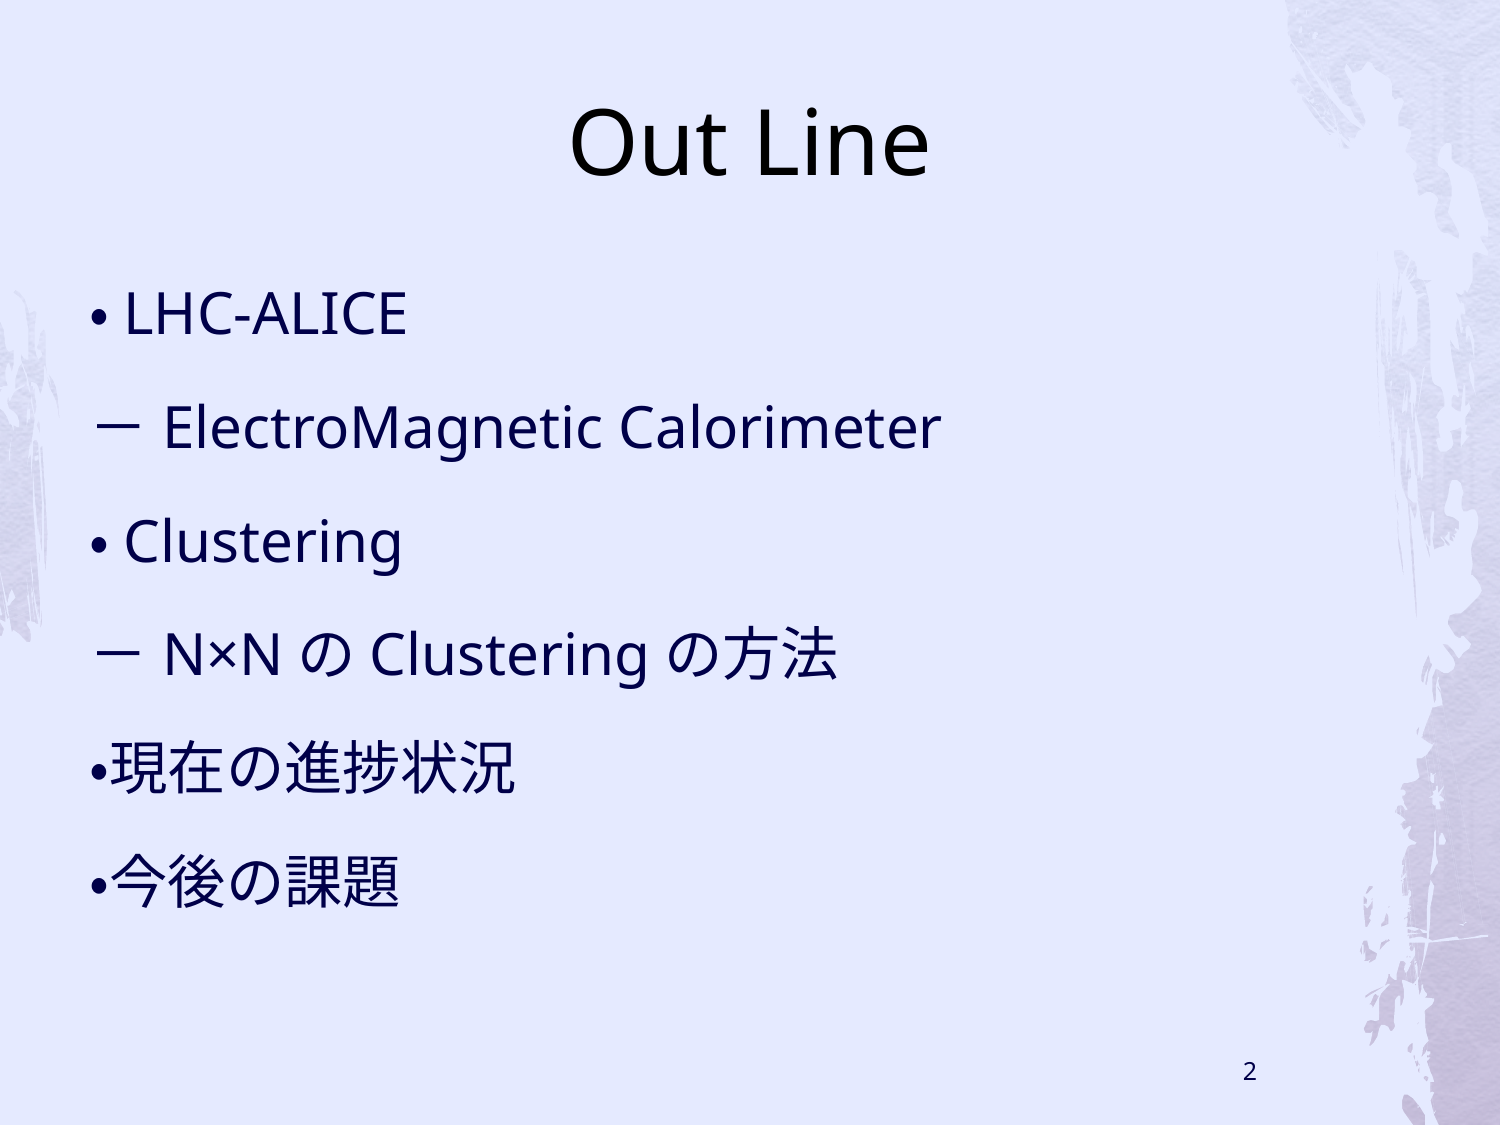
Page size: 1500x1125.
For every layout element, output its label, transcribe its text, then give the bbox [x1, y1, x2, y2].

slide_number 2 [1074, 1042, 1425, 1103]
list ・LHC-ALICE －ElectroMagnetic Calorimeter ・Clustering －N×NのClusteringの方法 ・現在の進捗状況 ・今後の課題 [75, 268, 1425, 1012]
title Out Line [75, 45, 1425, 233]
